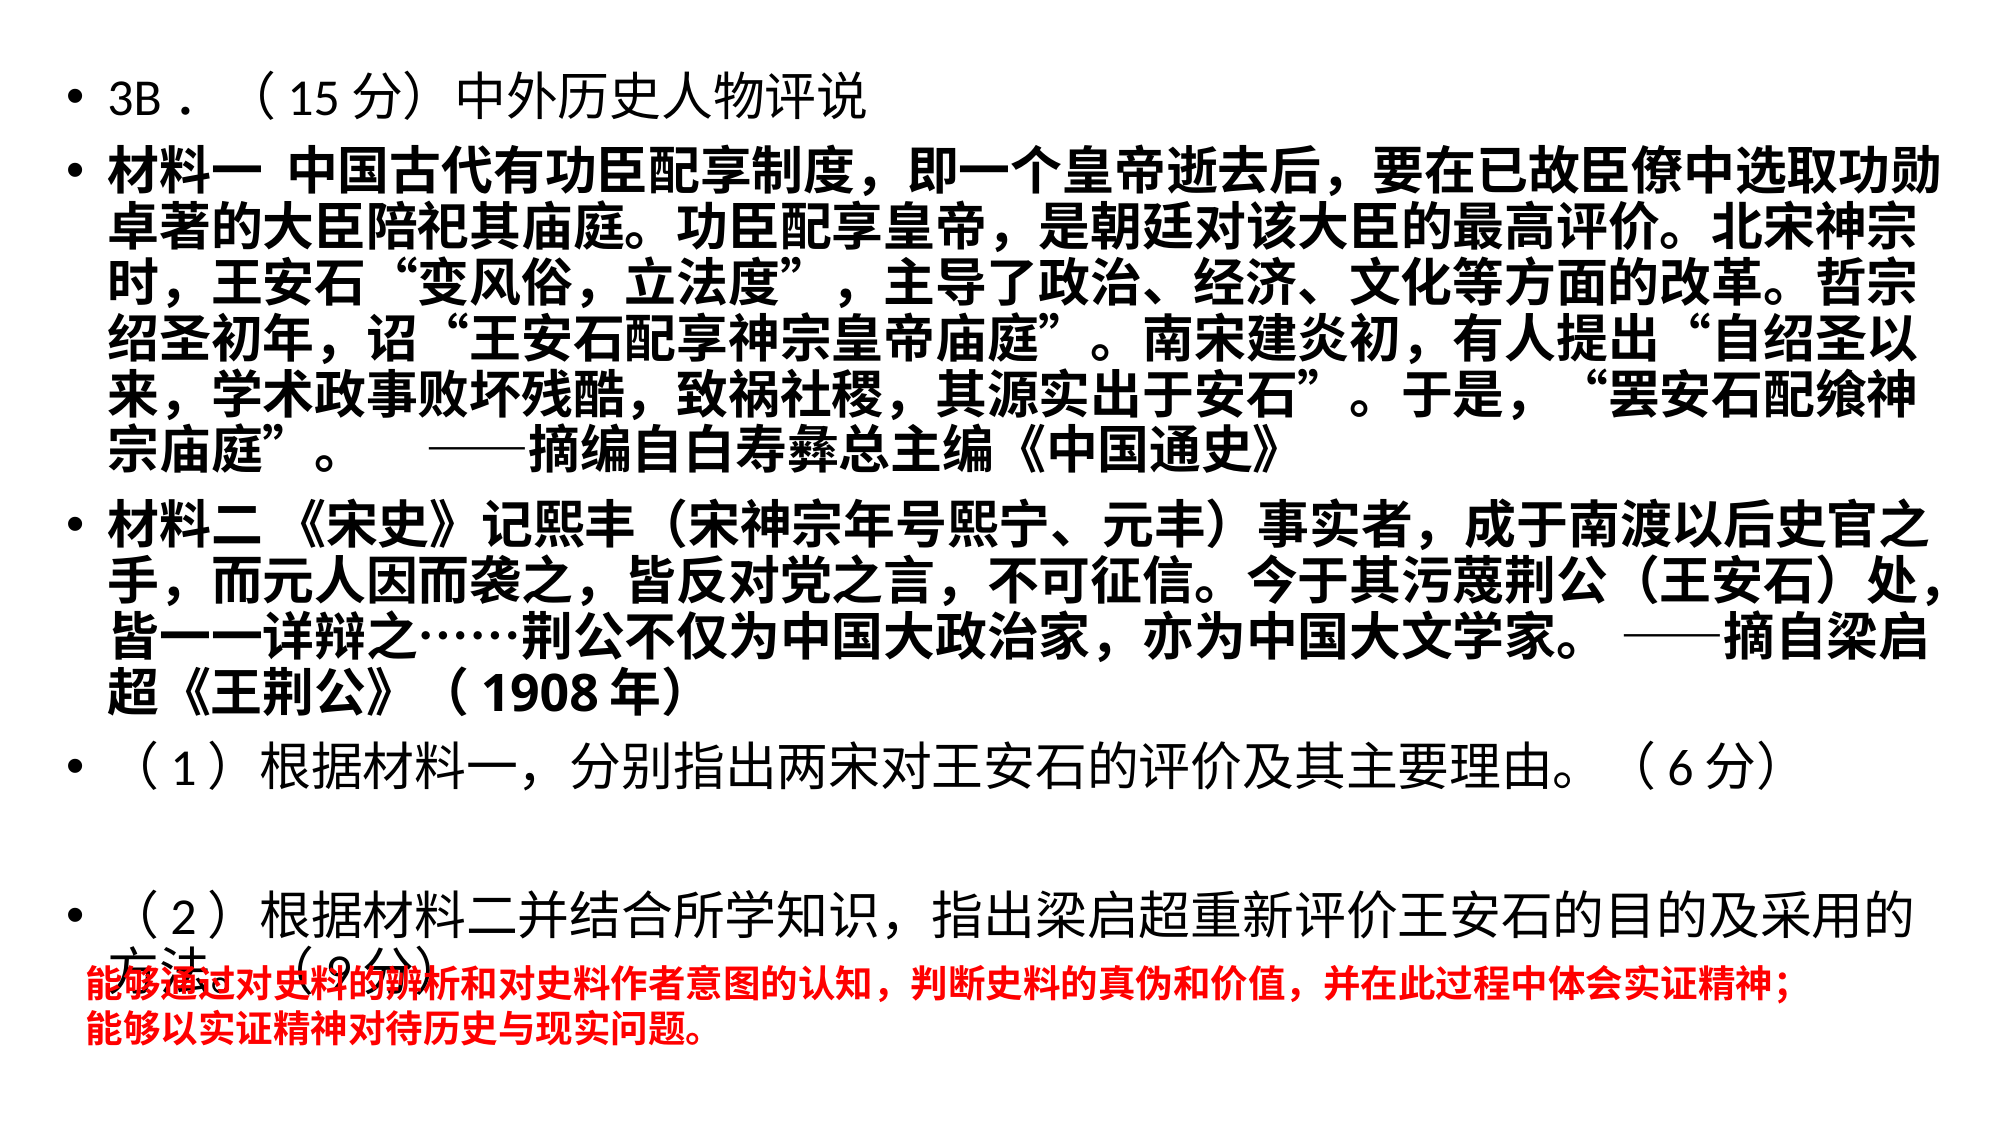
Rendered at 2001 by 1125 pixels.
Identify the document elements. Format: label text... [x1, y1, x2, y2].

list 3B．（15分）中外历史人物评说 材料一 中国古代有功臣配享制度，即一个皇帝逝去后，要在已故臣僚中选取功勋卓著的大臣陪祀其庙庭。功臣配享皇帝，是朝廷对该大臣的最高评价。北宋神宗时，王安石“变风俗，立法度”，主导了政治、经济、文化等方面的改革。哲宗绍圣初年，诏“王安石配享神宗皇帝庙庭”。南宋建炎初，有人提出“自绍圣以来，学术政事败坏残酷，致祸社稷，其源实出于安石”。于是，“罢安石配飨神宗庙庭”。 ——摘编自白寿彝总主编《中国通史》 材料二 《宋史》记熙丰（宋神宗年号熙宁、元丰）事实者，成于南渡以后史官之手，而元人因而袭之，皆反对党之言，不可征信。今于其污蔑荆公（王安石）处，皆一一详辩之……荆公不仅为中国大政治家，亦为中国大文学家。 ——摘自梁启超《王荆公》（1908年） （1）根据材料一，分别指出两宋对王安石的评价及其主要理由。（6分） （2）根据材料二并结合所学知识，指出梁启超重新评价王安石的目的及采用的方法。（9分） [50, 63, 1960, 1014]
text_box 能够通过对史料的辨析和对史料作者意图的认知，判断史料的真伪和价值，并在此过程中体会实证精神； 能够以实证精神对待历史与现实问题。 [71, 952, 1850, 1058]
